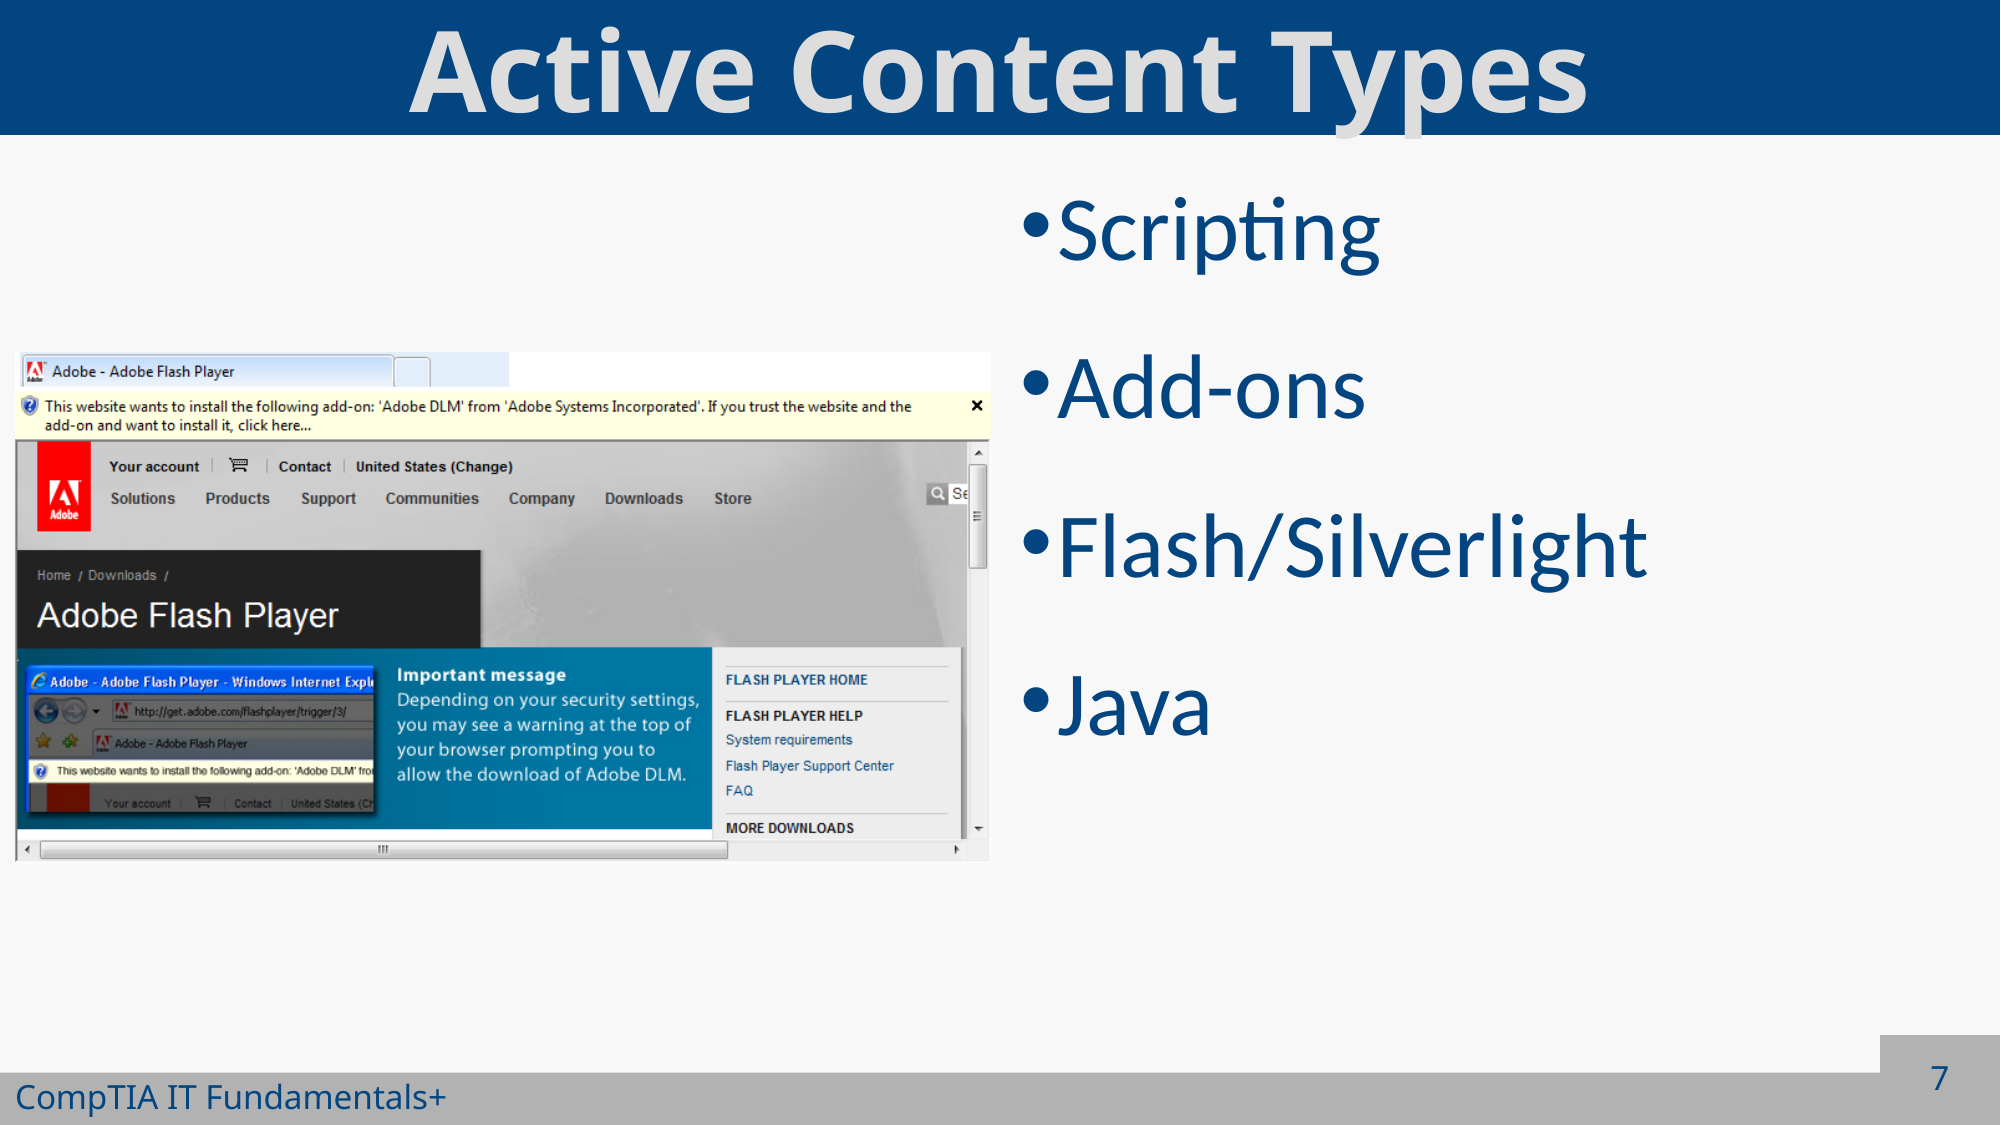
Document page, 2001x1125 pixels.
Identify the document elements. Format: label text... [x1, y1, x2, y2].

list Scripting Add-ons Flash/Silverlight Java [1005, 149, 1980, 1065]
title Active Content Types [0, 0, 2000, 135]
footer CompTIA IT Fundamentals+ [0, 1072, 1880, 1125]
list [15, 352, 991, 863]
slide_number 7 [1880, 1035, 2000, 1125]
